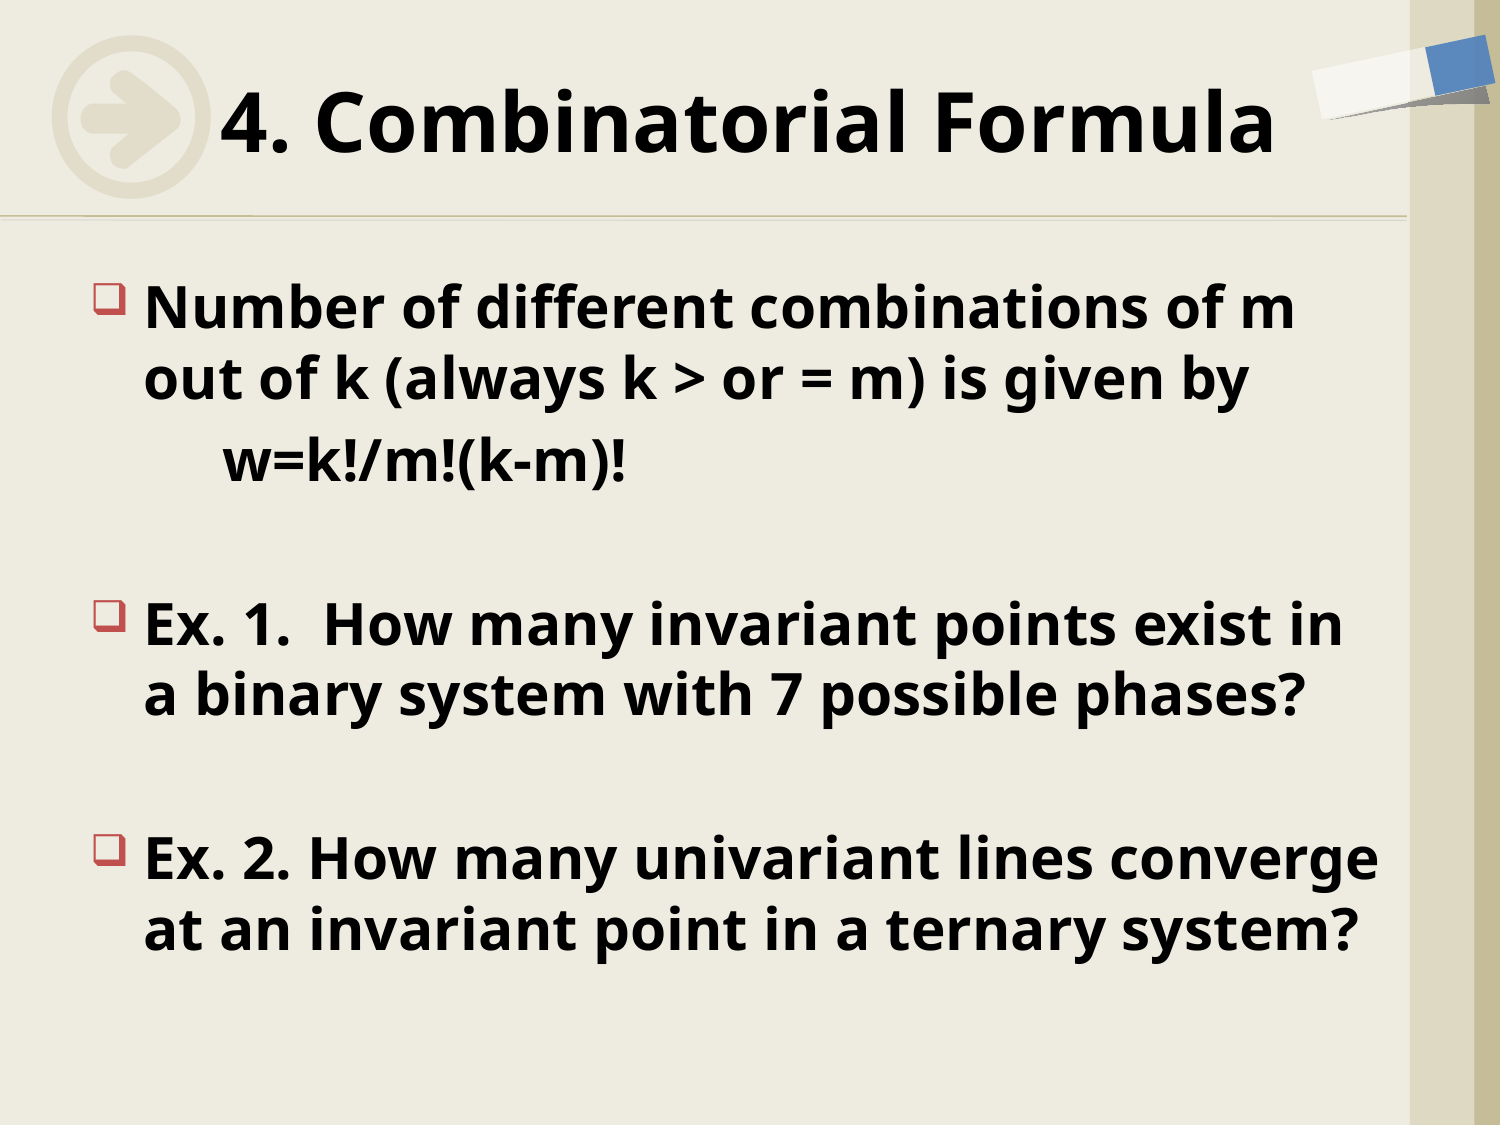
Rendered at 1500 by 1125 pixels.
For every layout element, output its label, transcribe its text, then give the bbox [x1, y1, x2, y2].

title 4. Combinatorial Formula [75, 24, 1425, 213]
list Number of different combinations of m out of k (always k > or = m) is given by w=k!/m!(k-m)! Ex. 1. How many invariant points exist in a binary system with 7 possible phases? Ex. 2. How many univariant lines converge at an invariant point in a ternary system? [75, 262, 1406, 1005]
